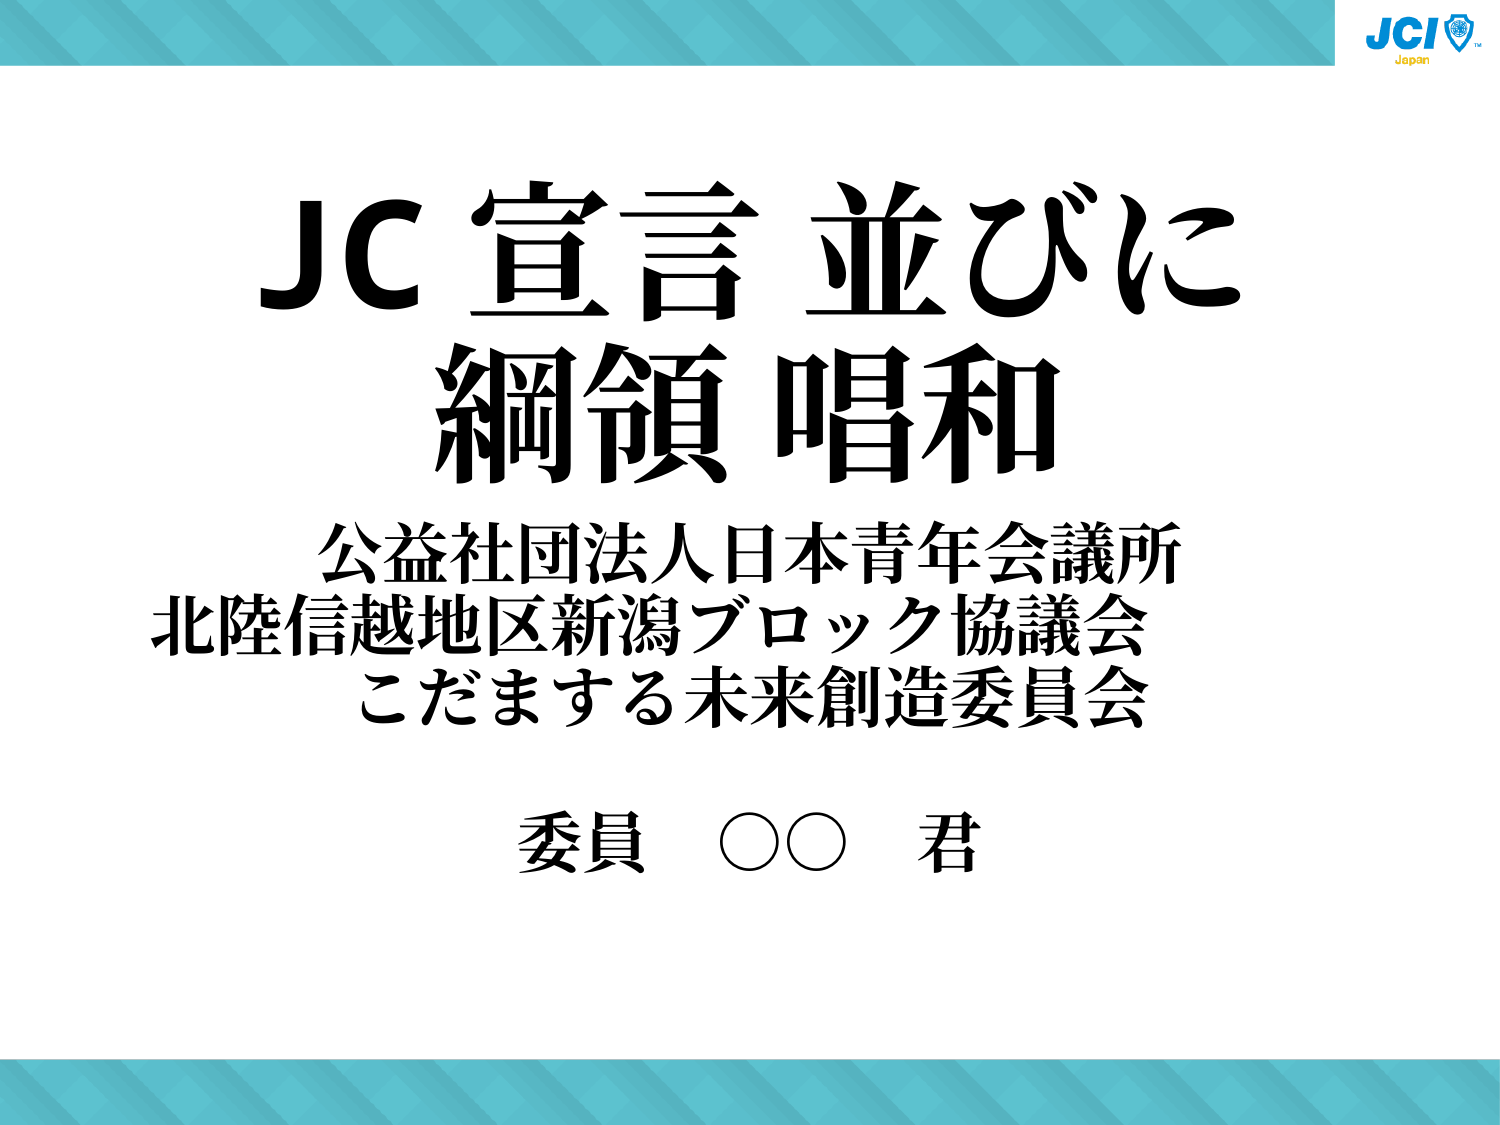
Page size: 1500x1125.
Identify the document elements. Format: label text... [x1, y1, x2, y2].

text_box JC宣言 並びに 綱領 唱和 [126, 155, 1374, 465]
text_box 公益社団法人日本青年会議所 北陸信越地区新潟ブロック協議会 こだまする未来創造委員会 委員 ○○ 君 [112, 465, 1388, 937]
picture [0, 0, 1500, 1125]
